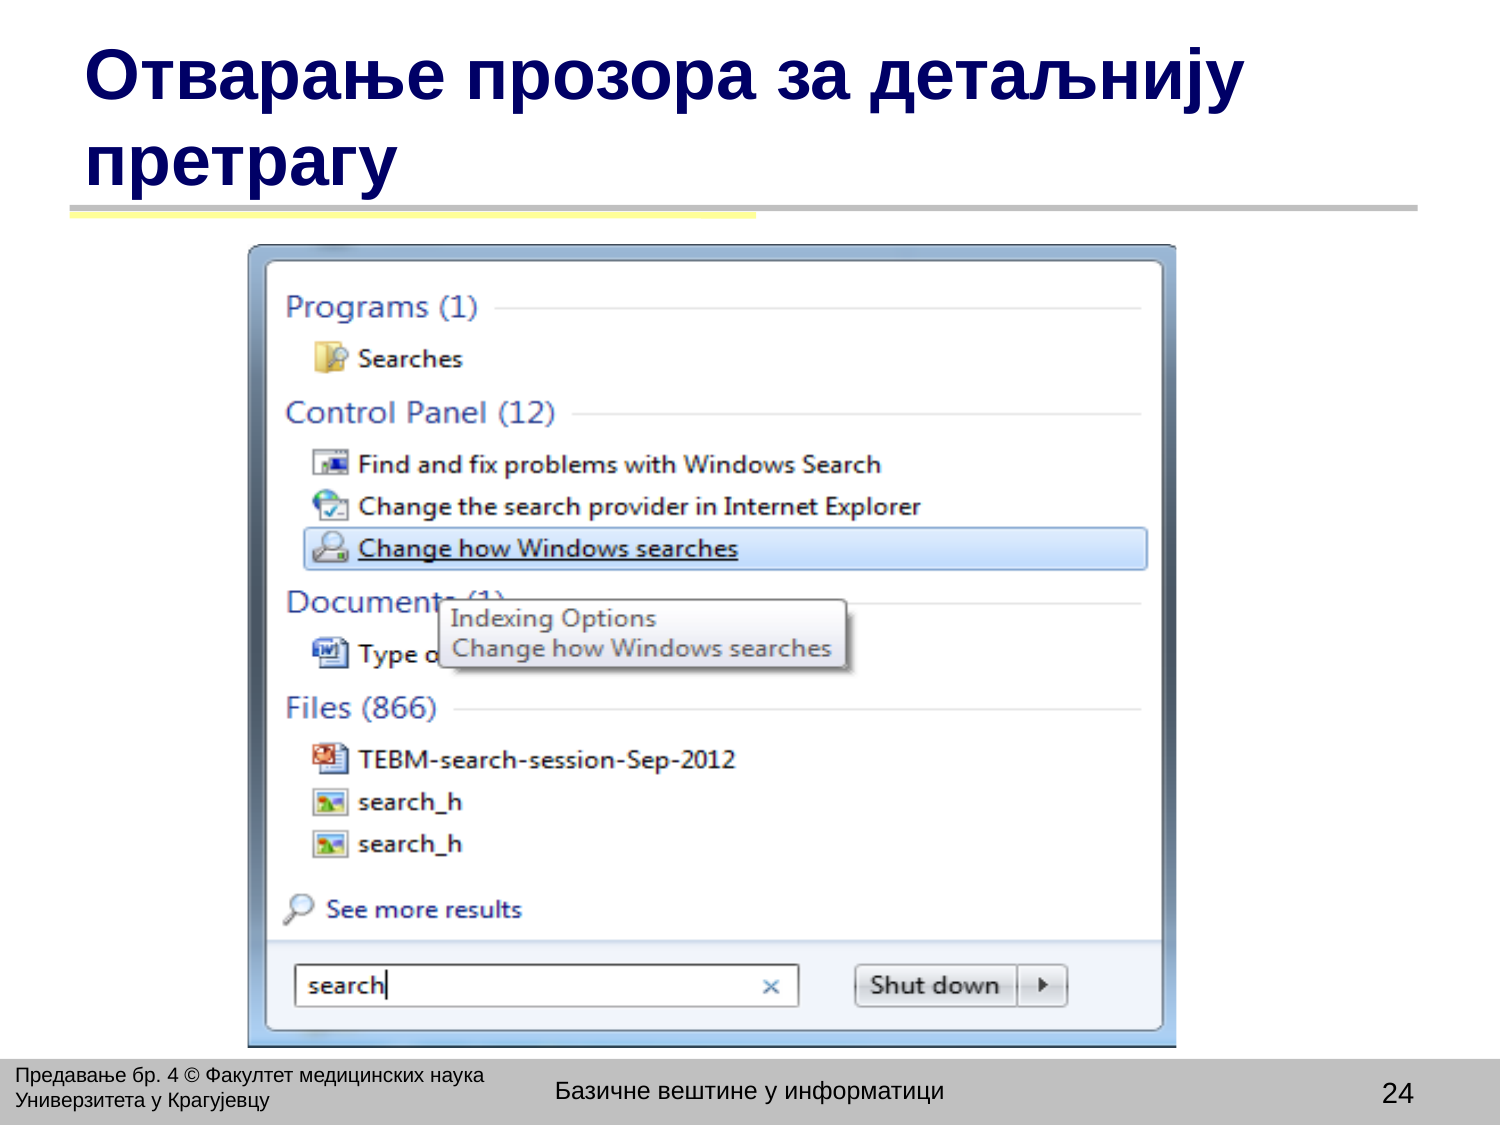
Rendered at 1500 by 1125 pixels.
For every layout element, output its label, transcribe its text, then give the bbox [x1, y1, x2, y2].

footer Базичне вештине у информатици [512, 1066, 988, 1125]
slide_number Предавање бр. 4 © Факултет медицинских наука Универзитета у Крагујевцу [0, 1053, 617, 1108]
title Отварање прозора за детаљнију претрагу [69, 19, 1426, 208]
slide_number 24 [1079, 1066, 1430, 1125]
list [247, 244, 1177, 1048]
